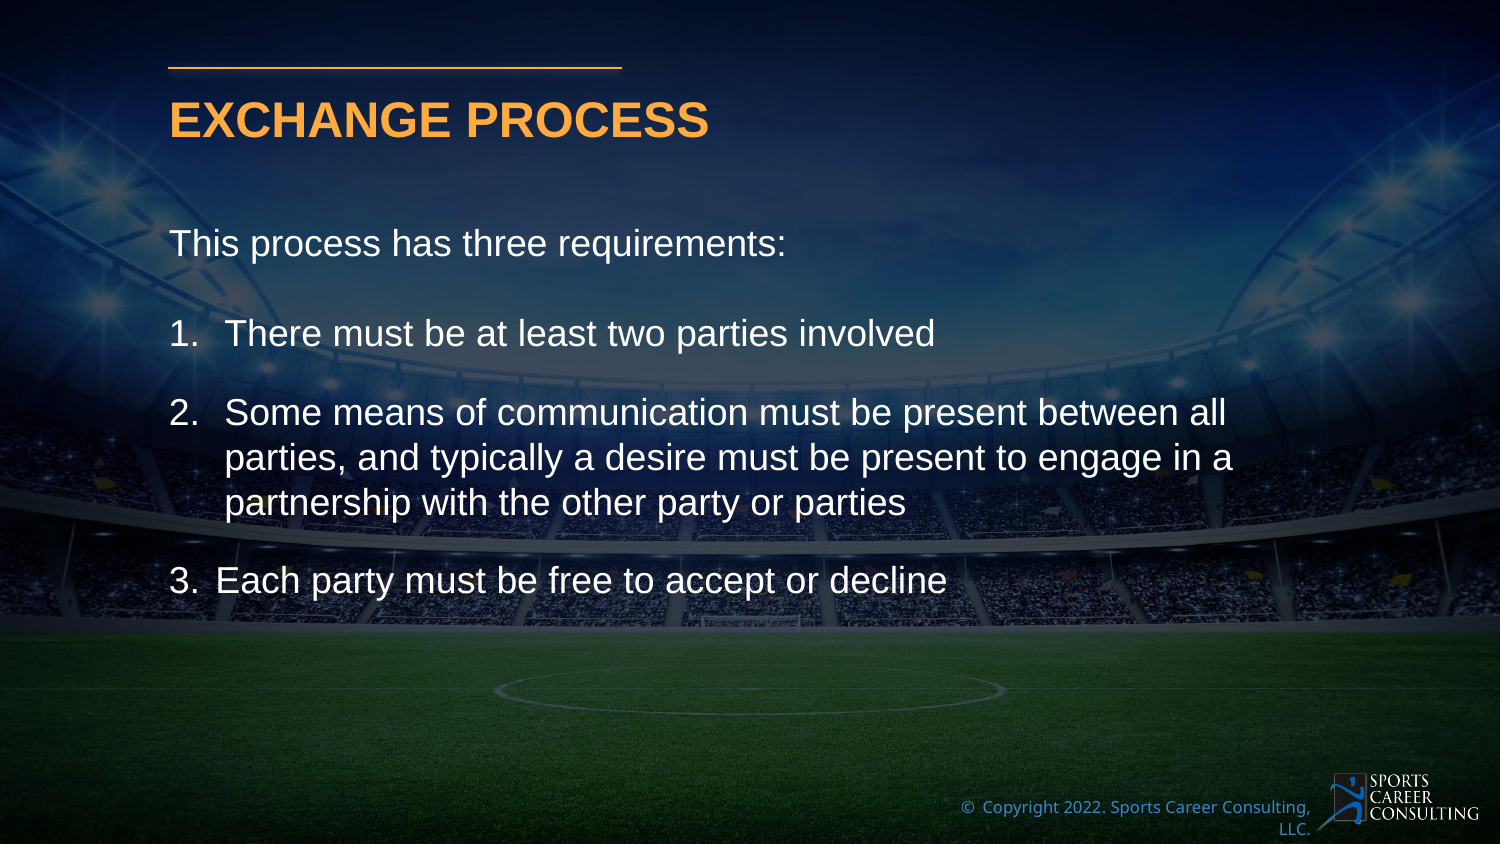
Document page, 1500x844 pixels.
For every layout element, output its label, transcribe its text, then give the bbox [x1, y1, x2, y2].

list This process has three requirements: 1. There must be at least two parties involved 2. Some means of communication must be present between all parties, and typically a desire must be present to engage in a partnership with the other party or parties 3. Each party must be free to accept or decline [153, 204, 1331, 703]
title EXCHANGE PROCESS [153, 72, 1095, 164]
picture [0, 0, 1500, 844]
text_box © Copyright 2022. Sports Career Consulting, LLC. [914, 769, 1326, 844]
